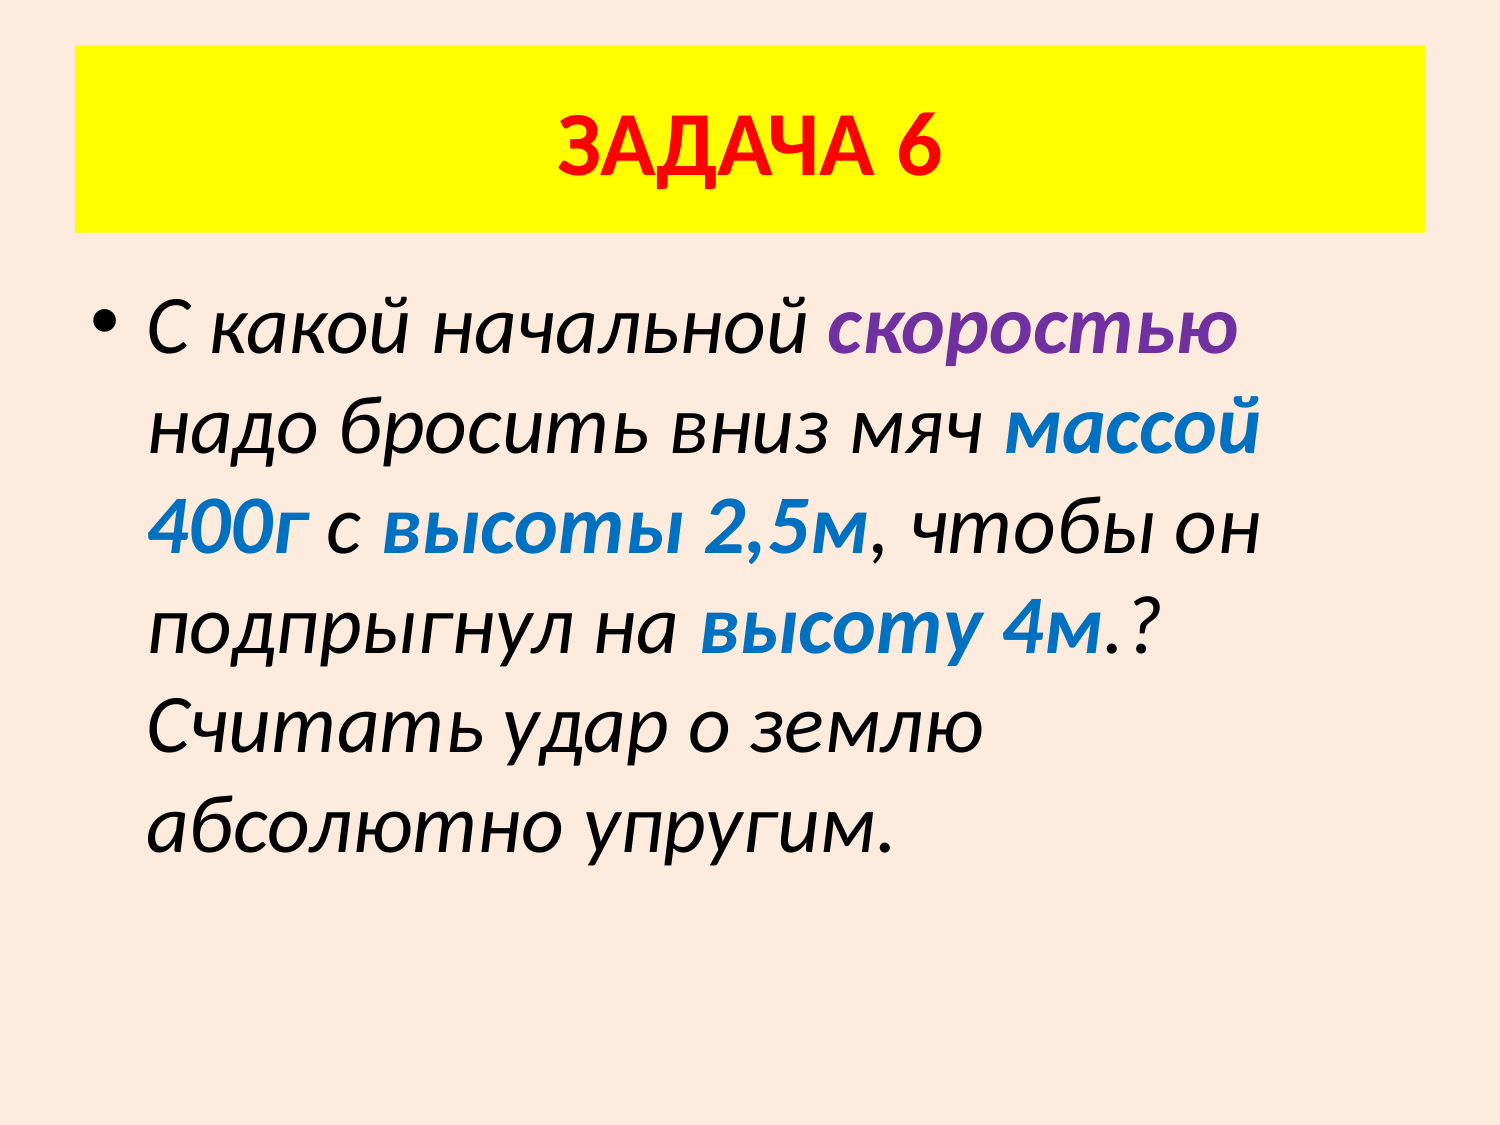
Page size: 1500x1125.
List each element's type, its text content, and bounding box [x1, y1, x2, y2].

title ЗАДАЧА 6 [75, 45, 1425, 233]
list С какой начальной скоростью надо бросить вниз мяч массой 400г с высоты 2,5м, чтобы он подпрыгнул на высоту 4м.? Считать удар о землю абсолютно упругим. [75, 262, 1425, 1005]
